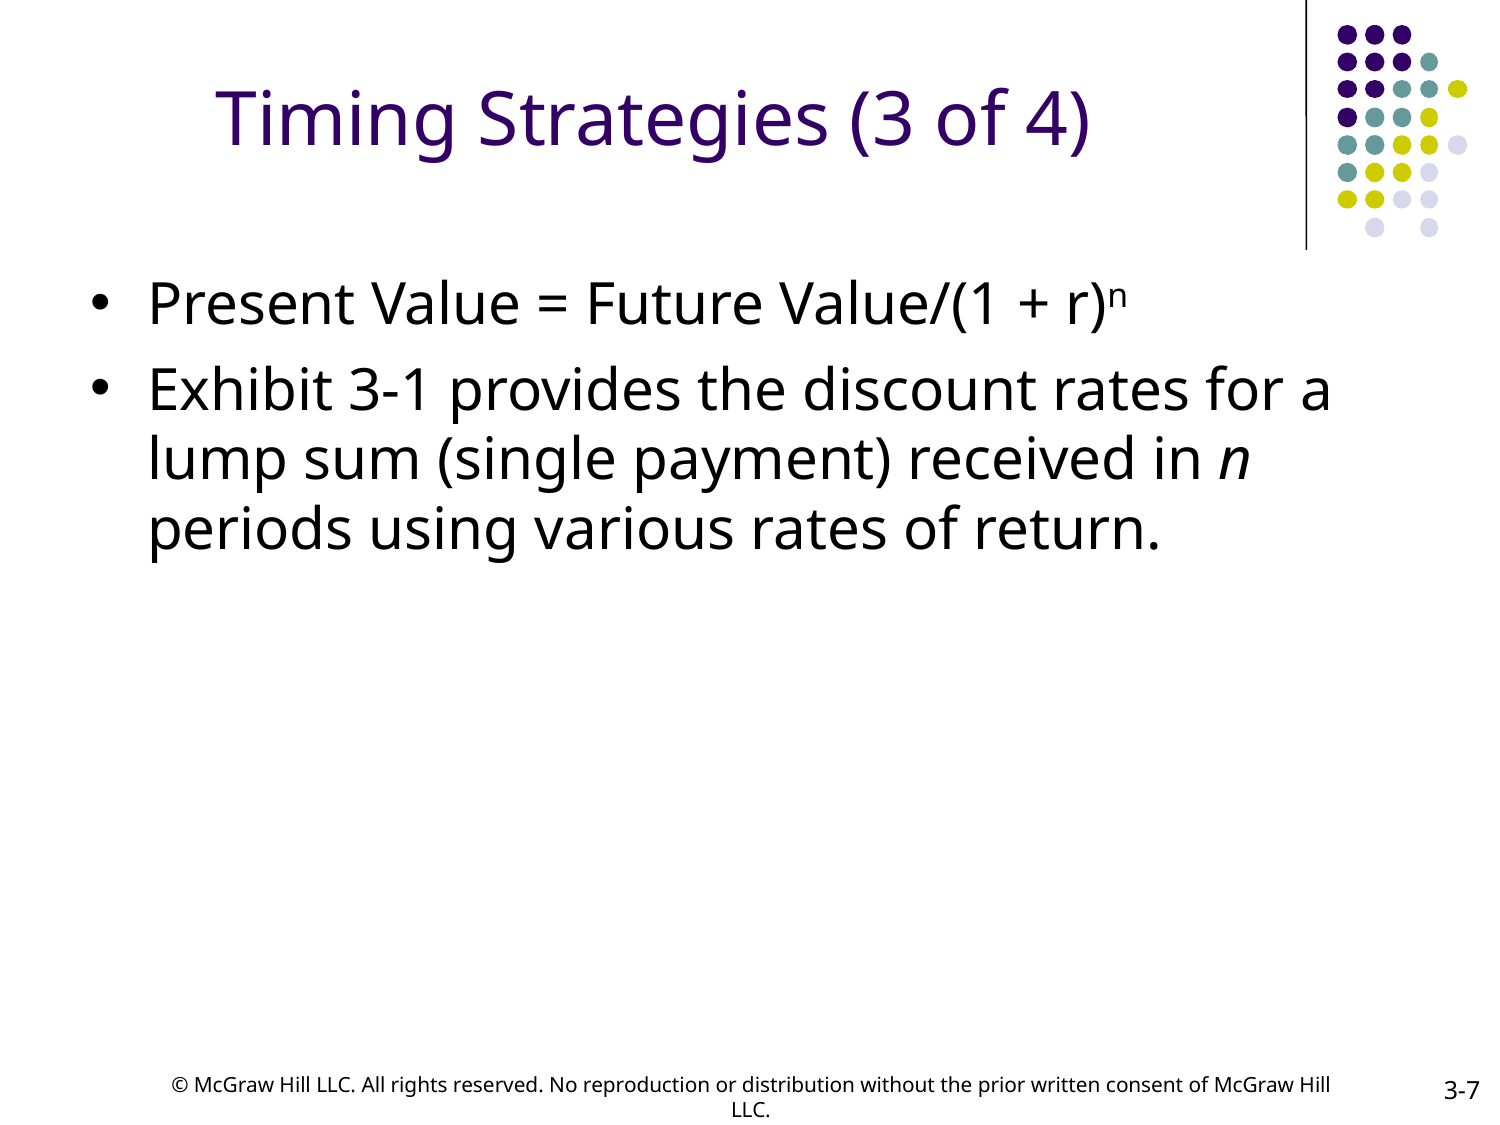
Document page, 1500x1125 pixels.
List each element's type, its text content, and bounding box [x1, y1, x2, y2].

slide_number 3-7 [1345, 1061, 1496, 1122]
list Present Value = Future Value/(1 + r)n Exhibit 3-1 provides the discount rates for a lump sum (single payment) received in n periods using various rates of return. [75, 259, 1425, 1062]
title Timing Strategies (3 of 4) [32, 8, 1275, 234]
